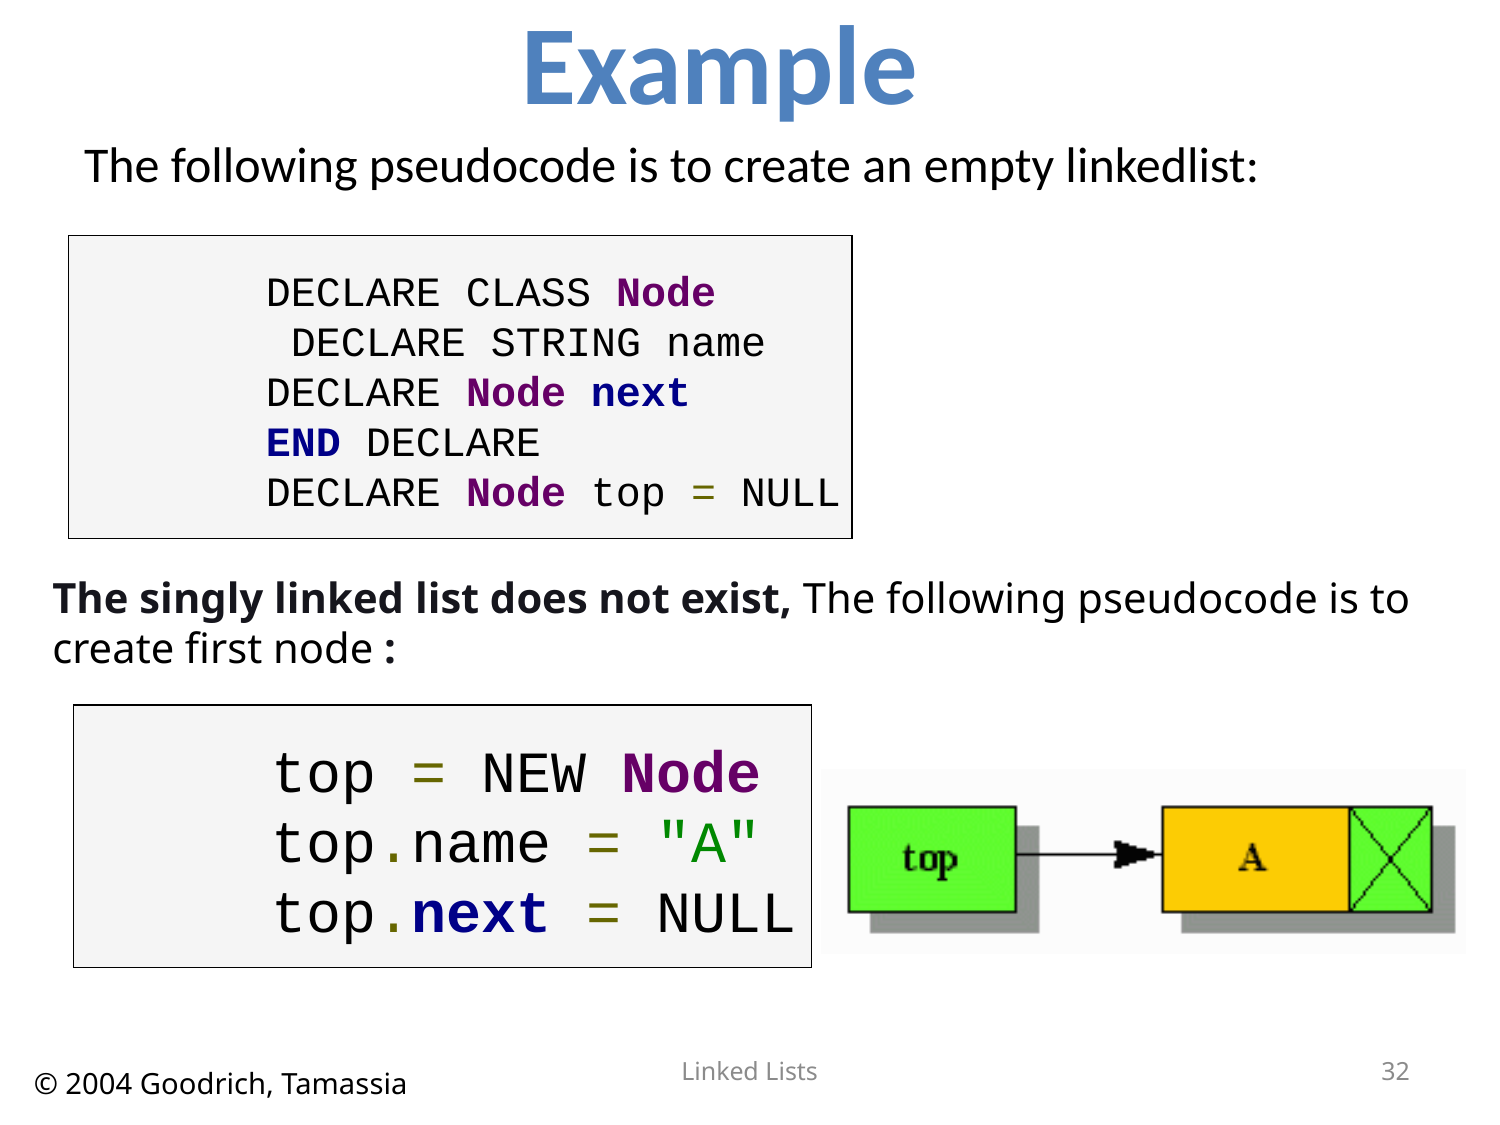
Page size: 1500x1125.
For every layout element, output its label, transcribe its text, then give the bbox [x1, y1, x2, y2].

text_box top = NEW Node top.name = "A" top.next = NULL [73, 704, 812, 968]
title Example [63, 19, 1376, 100]
footer Linked Lists [512, 1042, 988, 1103]
list The following pseudocode is to create an empty linkedlist: [69, 125, 1500, 1125]
picture [821, 769, 1467, 954]
text_box The singly linked list does not exist, The following pseudocode is to create first node : [37, 564, 1463, 680]
text_box DECLARE CLASS Node DECLARE STRING name DECLARE Node next END DECLARE DECLARE Node top = NULL [68, 235, 852, 539]
slide_number 32 [1074, 1042, 1425, 1103]
